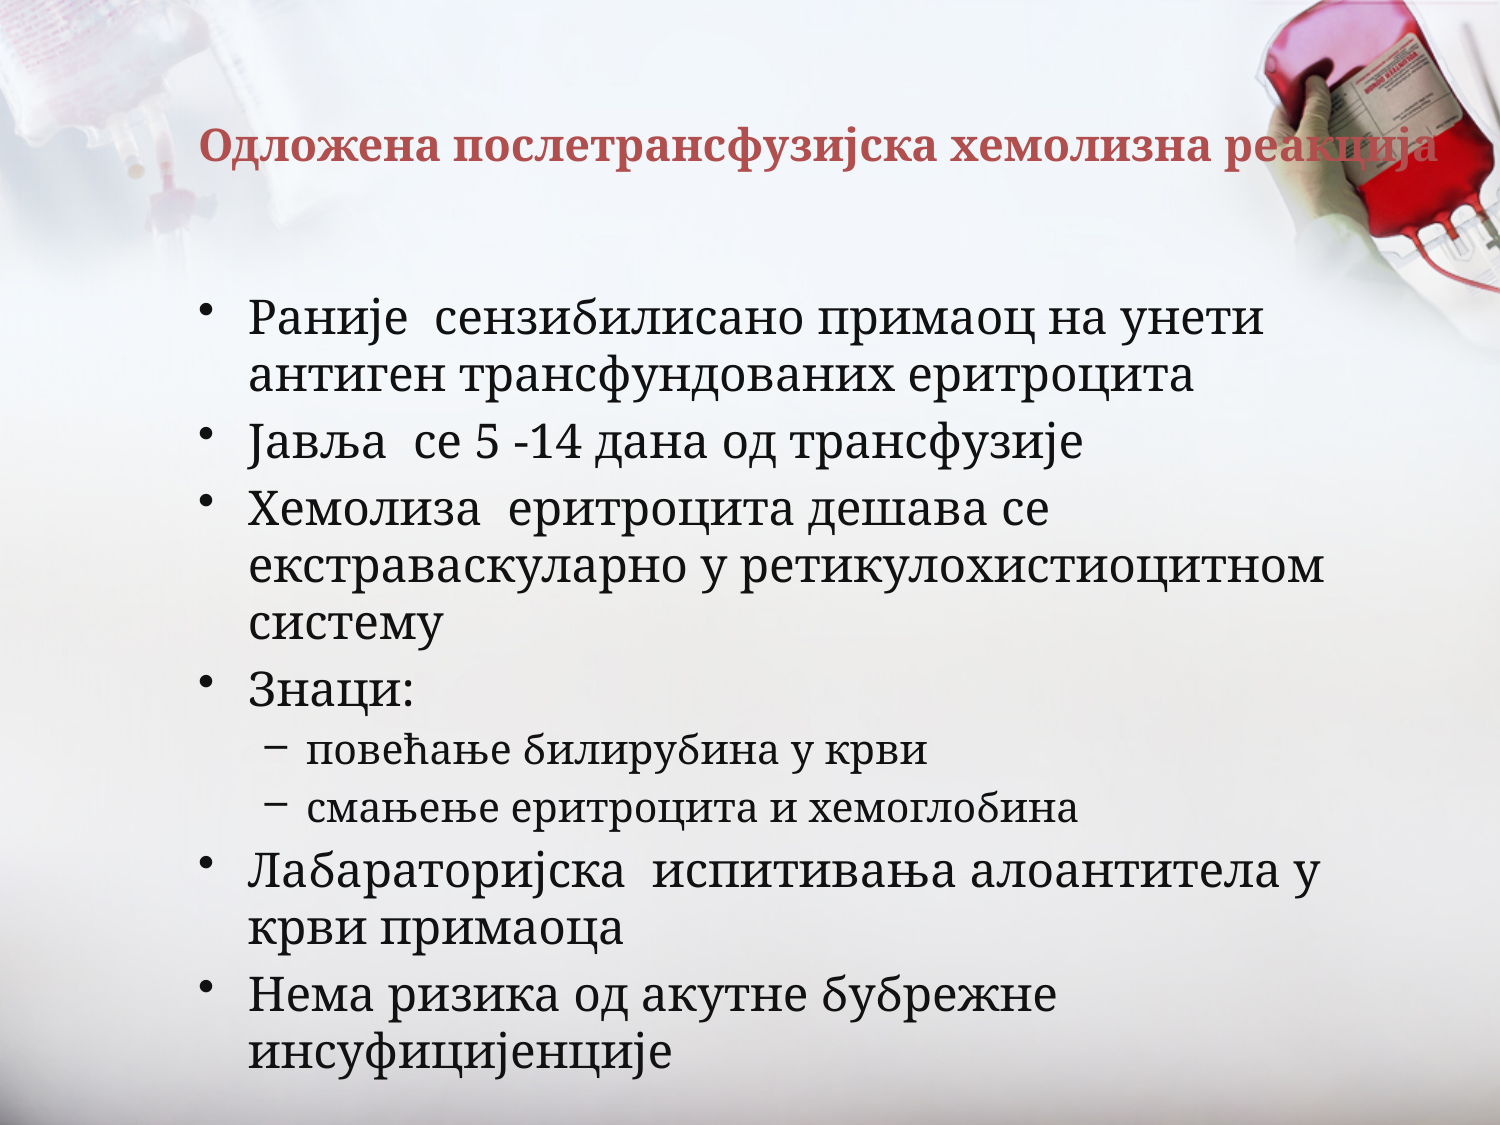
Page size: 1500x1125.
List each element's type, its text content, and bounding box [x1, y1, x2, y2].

title Одложена послетрансфузијска хемолизна реакција [183, 101, 1459, 186]
list Раније сензибилисано примаоц на унети антиген трансфундованих еритроцита Јавља се 5 -14 дана од трансфузије Хемолиза еритроцита дешава се екстраваскуларно у ретикулохистиоцитном систему Знаци: повећање билирубина у крви смањење еритроцита и хемоглобина Лабараторијска испитивања алоантитела у крви примаоца Нема ризика од акутне бубрежне инсуфицијенције [183, 278, 1459, 1094]
picture [0, 0, 1500, 1125]
